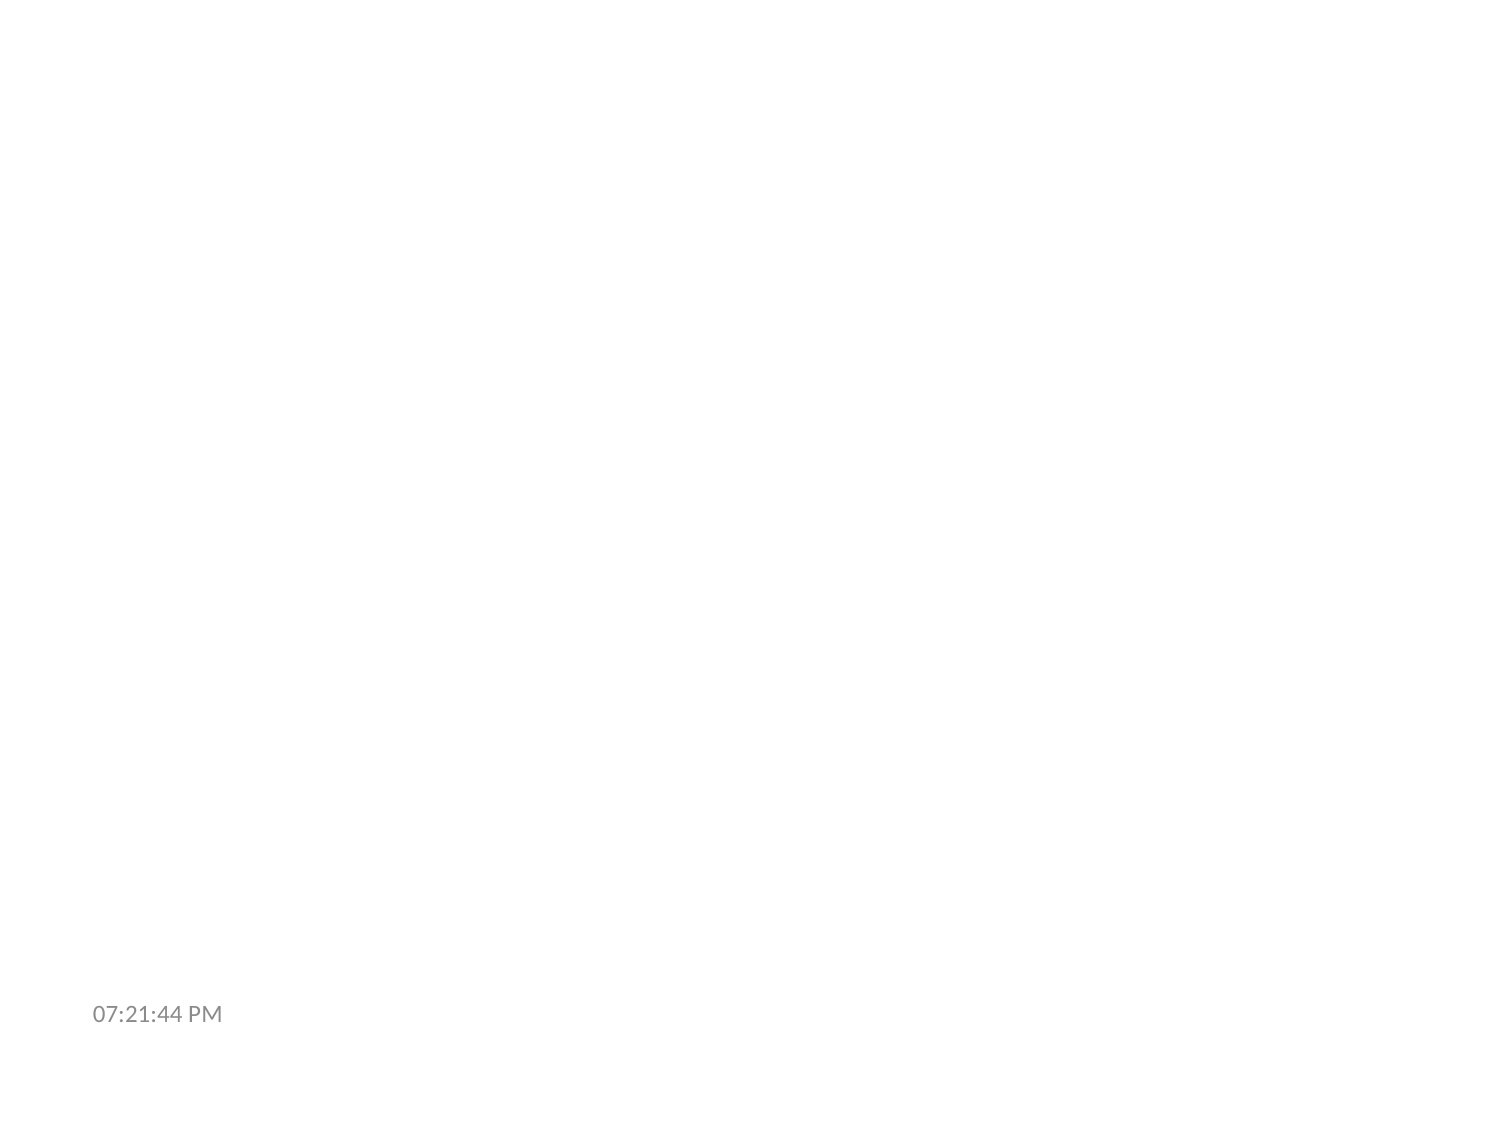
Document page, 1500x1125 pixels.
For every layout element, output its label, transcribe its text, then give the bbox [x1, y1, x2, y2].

text_box 3:35:09 PM [77, 982, 428, 1043]
